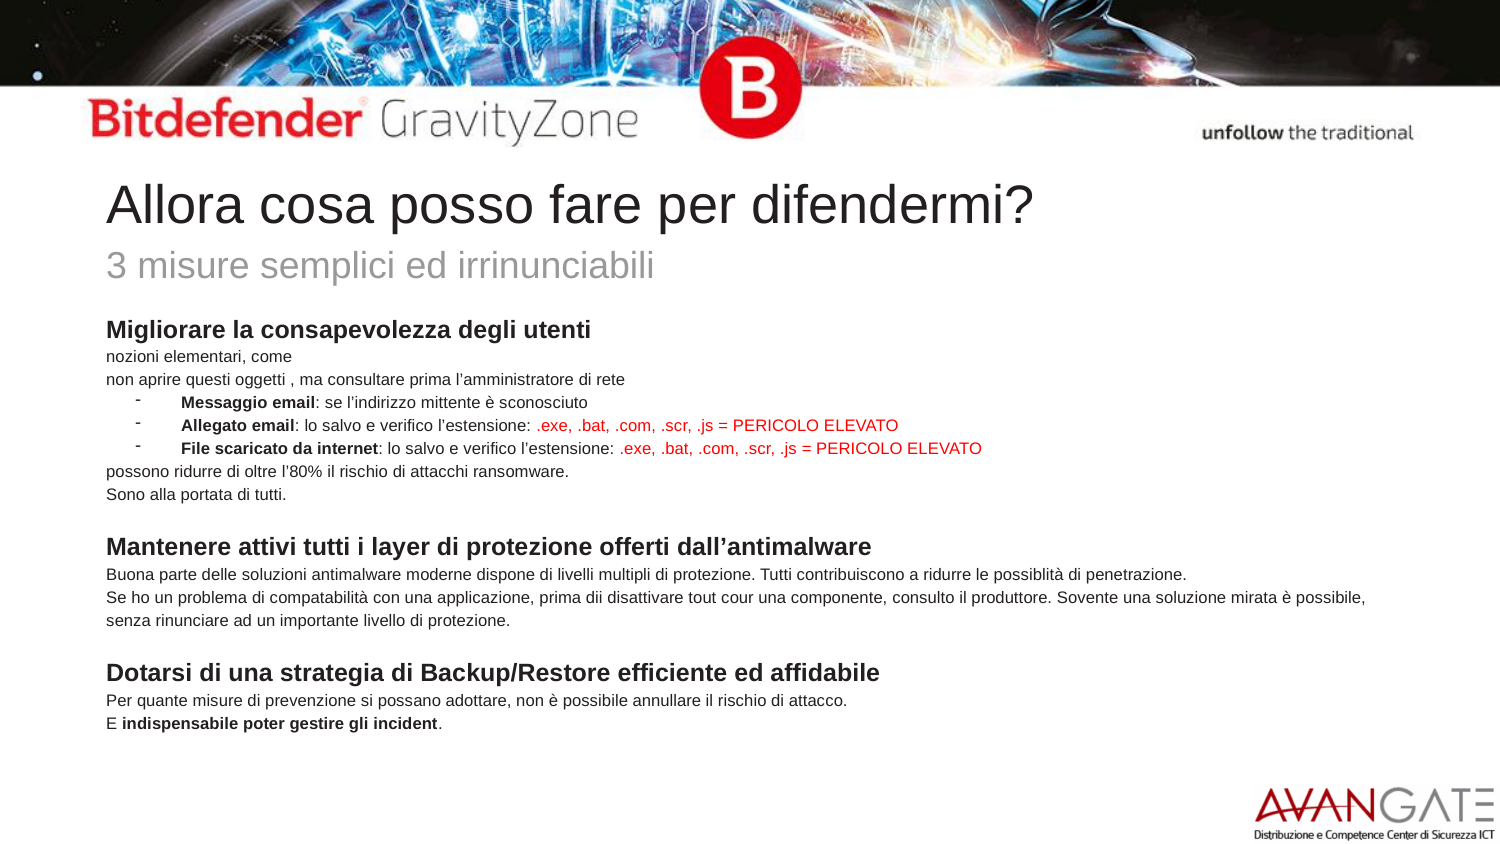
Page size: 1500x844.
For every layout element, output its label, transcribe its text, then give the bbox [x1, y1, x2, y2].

picture [1251, 785, 1500, 844]
picture [0, 0, 1500, 149]
text_box Allora cosa posso fare per difendermi? 3 misure semplici ed irrinunciabili Migliorare la consapevolezza degli utenti nozioni elementari, come non aprire questi oggetti , ma consultare prima l’amministratore di rete Messaggio email: se l’indirizzo mittente è sconosciuto Allegato email: lo salvo e verifico l’estensione: .exe, .bat, .com, .scr, .js = PERICOLO ELEVATO File scaricato da internet: lo salvo e verifico l’estensione: .exe, .bat, .com, .scr, .js = PERICOLO ELEVATO possono ridurre di oltre l’80% il rischio di attacchi ransomware. Sono alla portata di tutti. Mantenere attivi tutti i layer di protezione offerti dall’antimalware Buona parte delle soluzioni antimalware moderne dispone di livelli multipli di protezione. Tutti contribuiscono a ridurre le possiblità di penetrazione. Se ho un problema di compatabilità con una applicazione, prima dii disattivare tout cour una componente, consulto il produttore. Sovente una soluzione mirata è possibile, senza rinunciare ad un importante livello di protezione. Dotarsi di una strategia di Backup/Restore efficiente ed affidabile Per quante misure di prevenzione si possano adottare, non è possibile annullare il rischio di attacco. E indispensabile poter gestire gli incident. [91, 156, 1416, 786]
